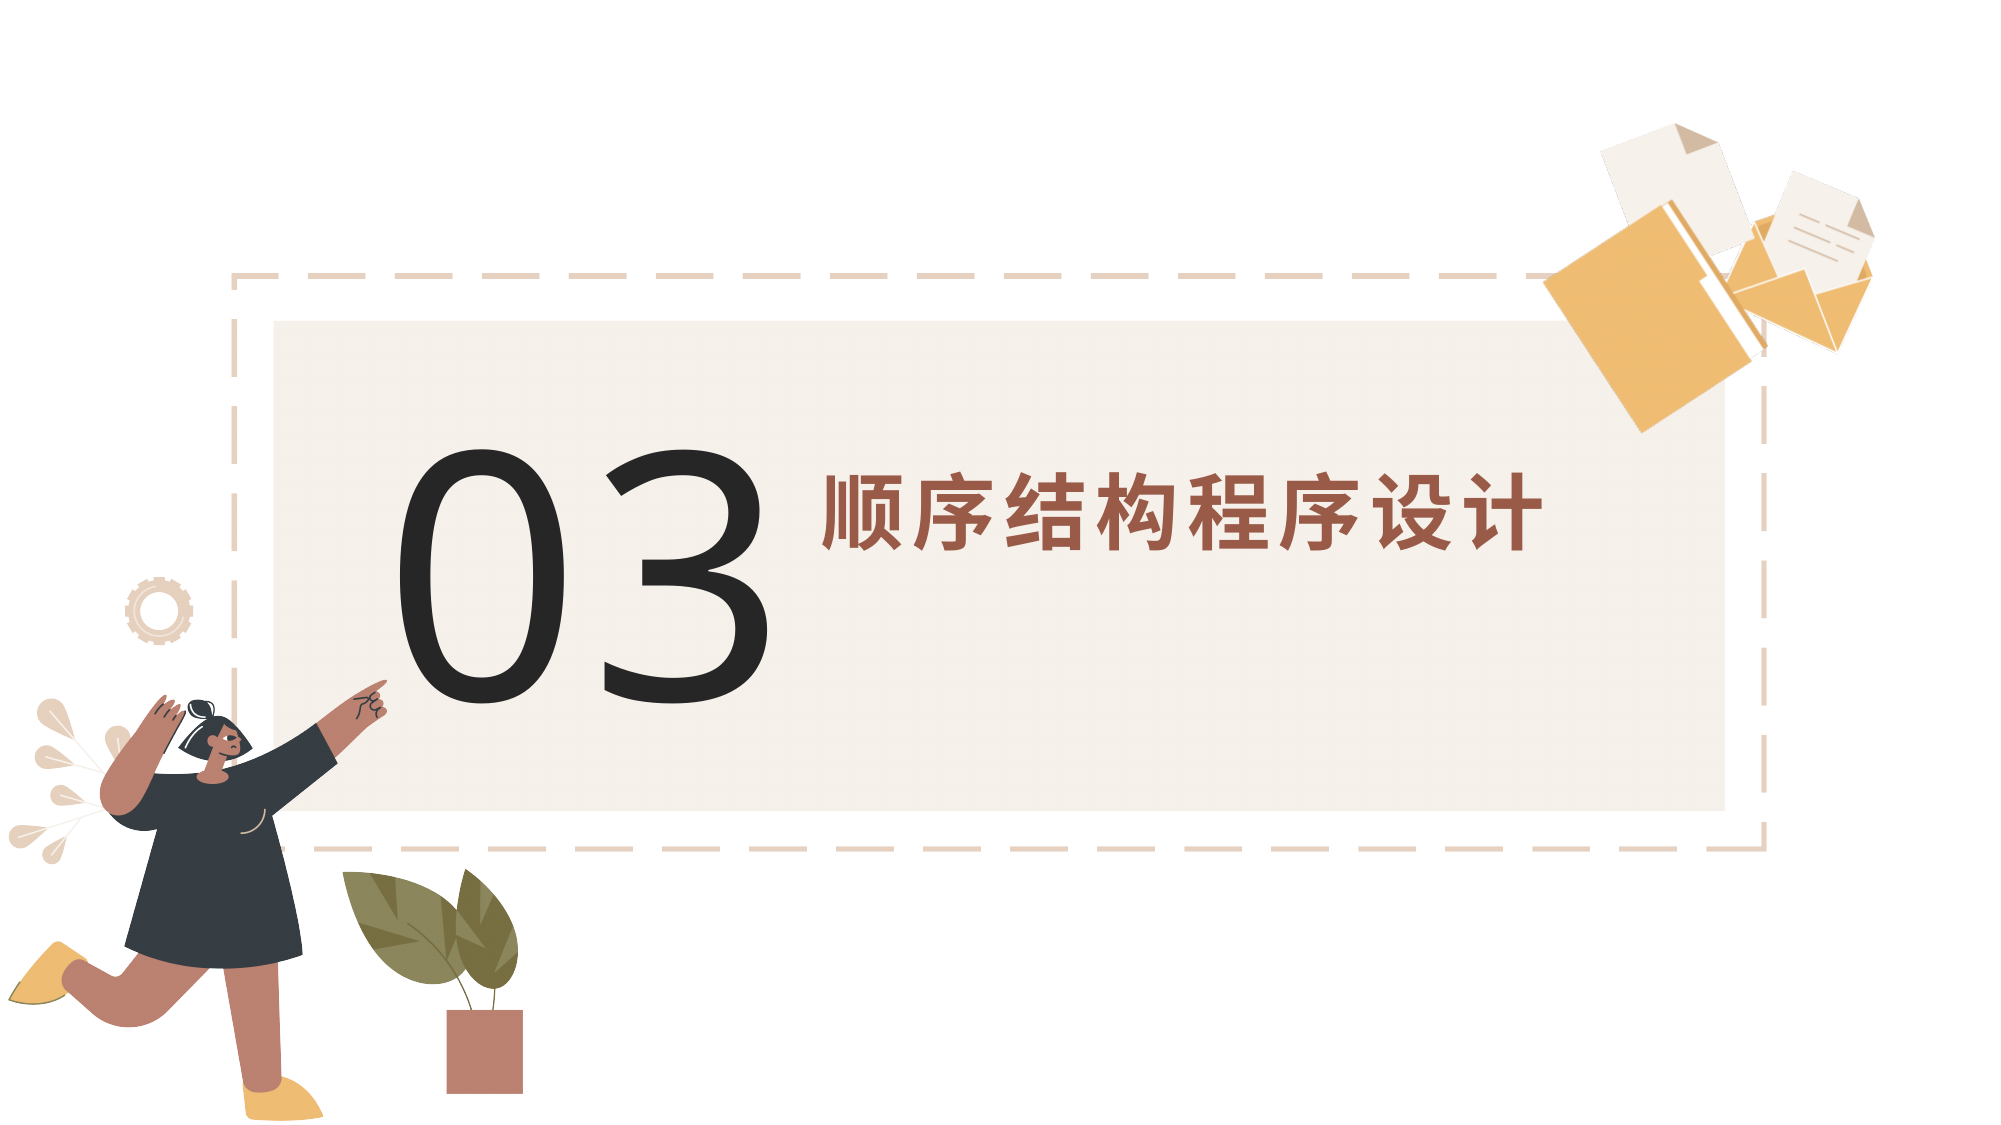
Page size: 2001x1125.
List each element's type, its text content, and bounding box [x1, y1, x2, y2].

text_box 顺序结构程序设计 [804, 410, 1569, 611]
picture [0, 0, 2001, 1125]
text_box 03 [326, 300, 798, 825]
